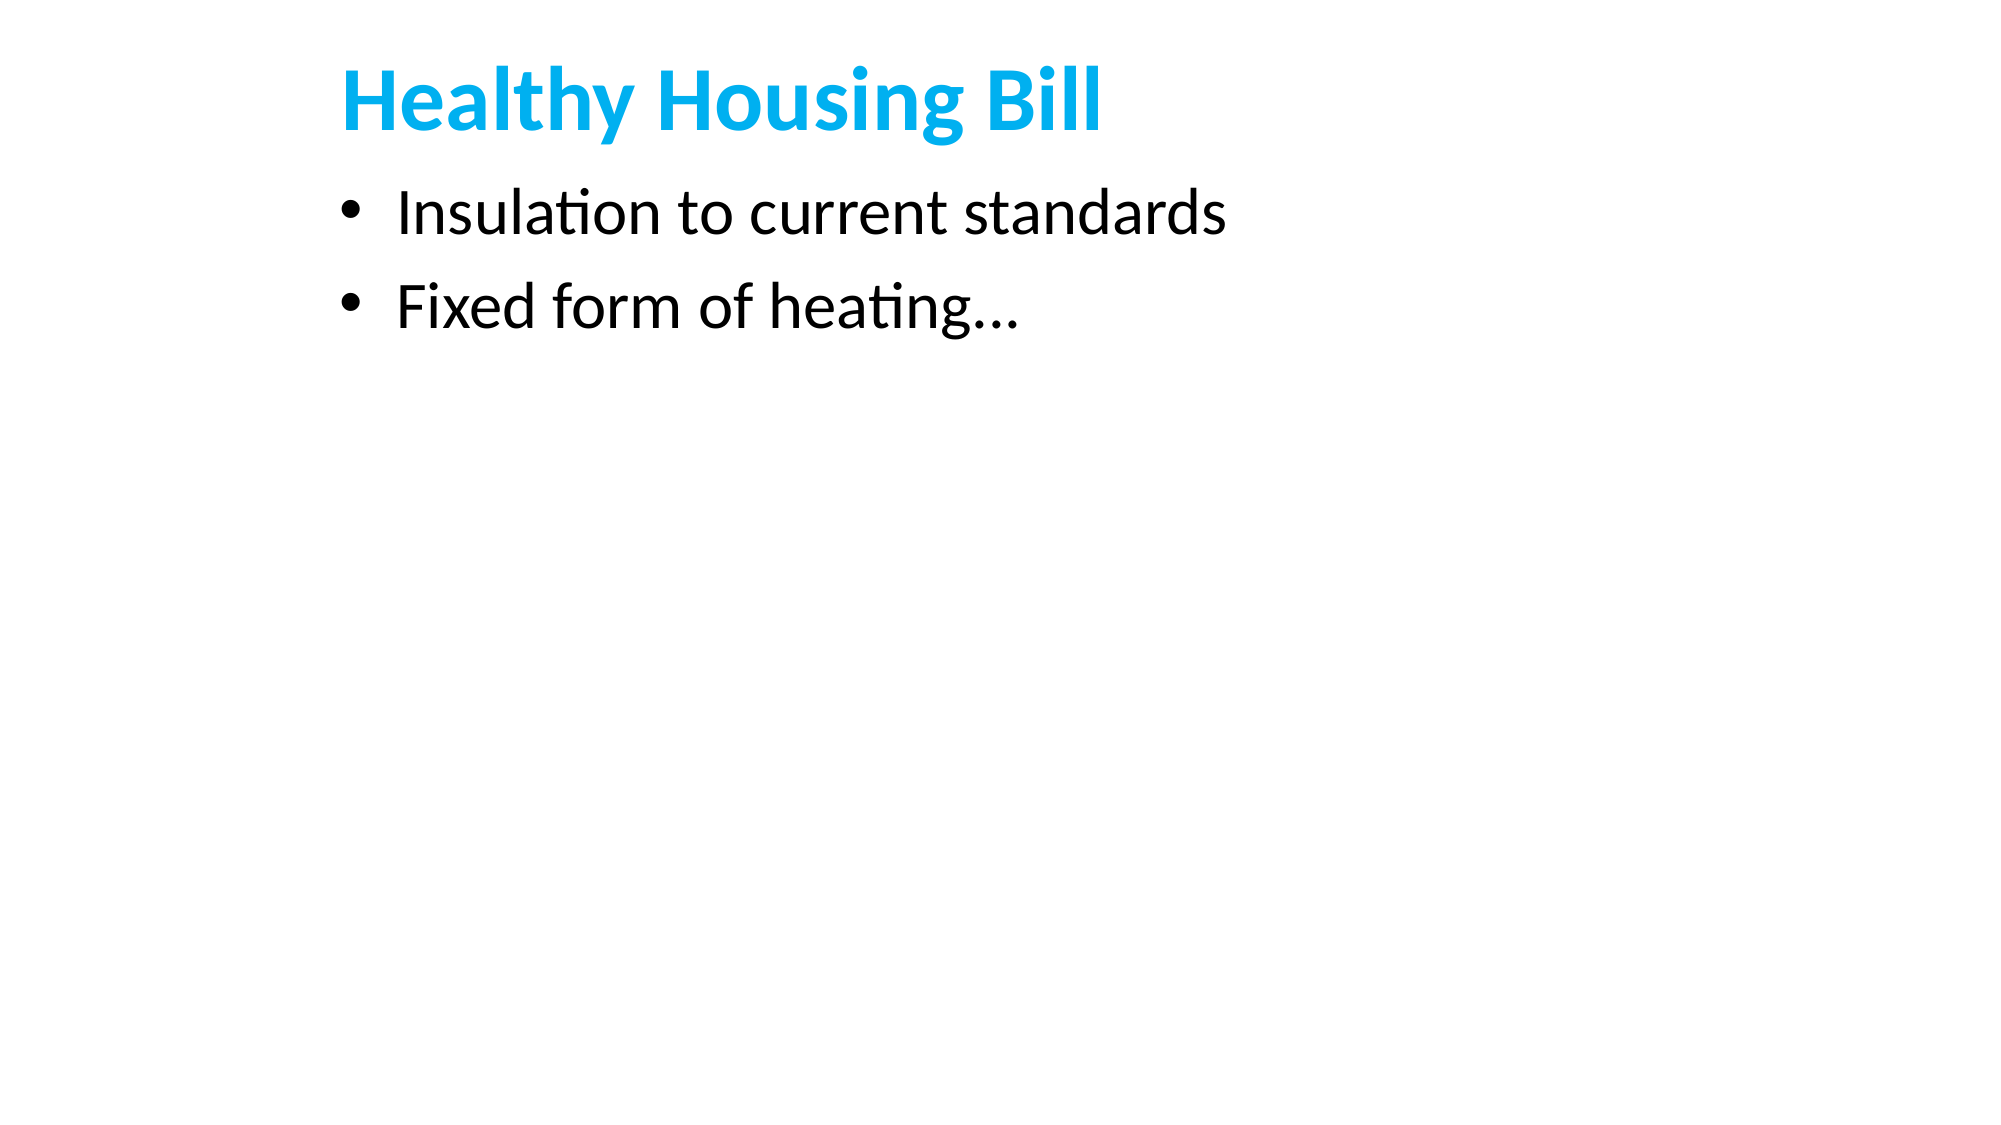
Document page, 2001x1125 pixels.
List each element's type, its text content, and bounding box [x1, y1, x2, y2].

title Healthy Housing Bill [326, 0, 1677, 188]
list Insulation to current standards Fixed form of heating... [324, 160, 1675, 1005]
